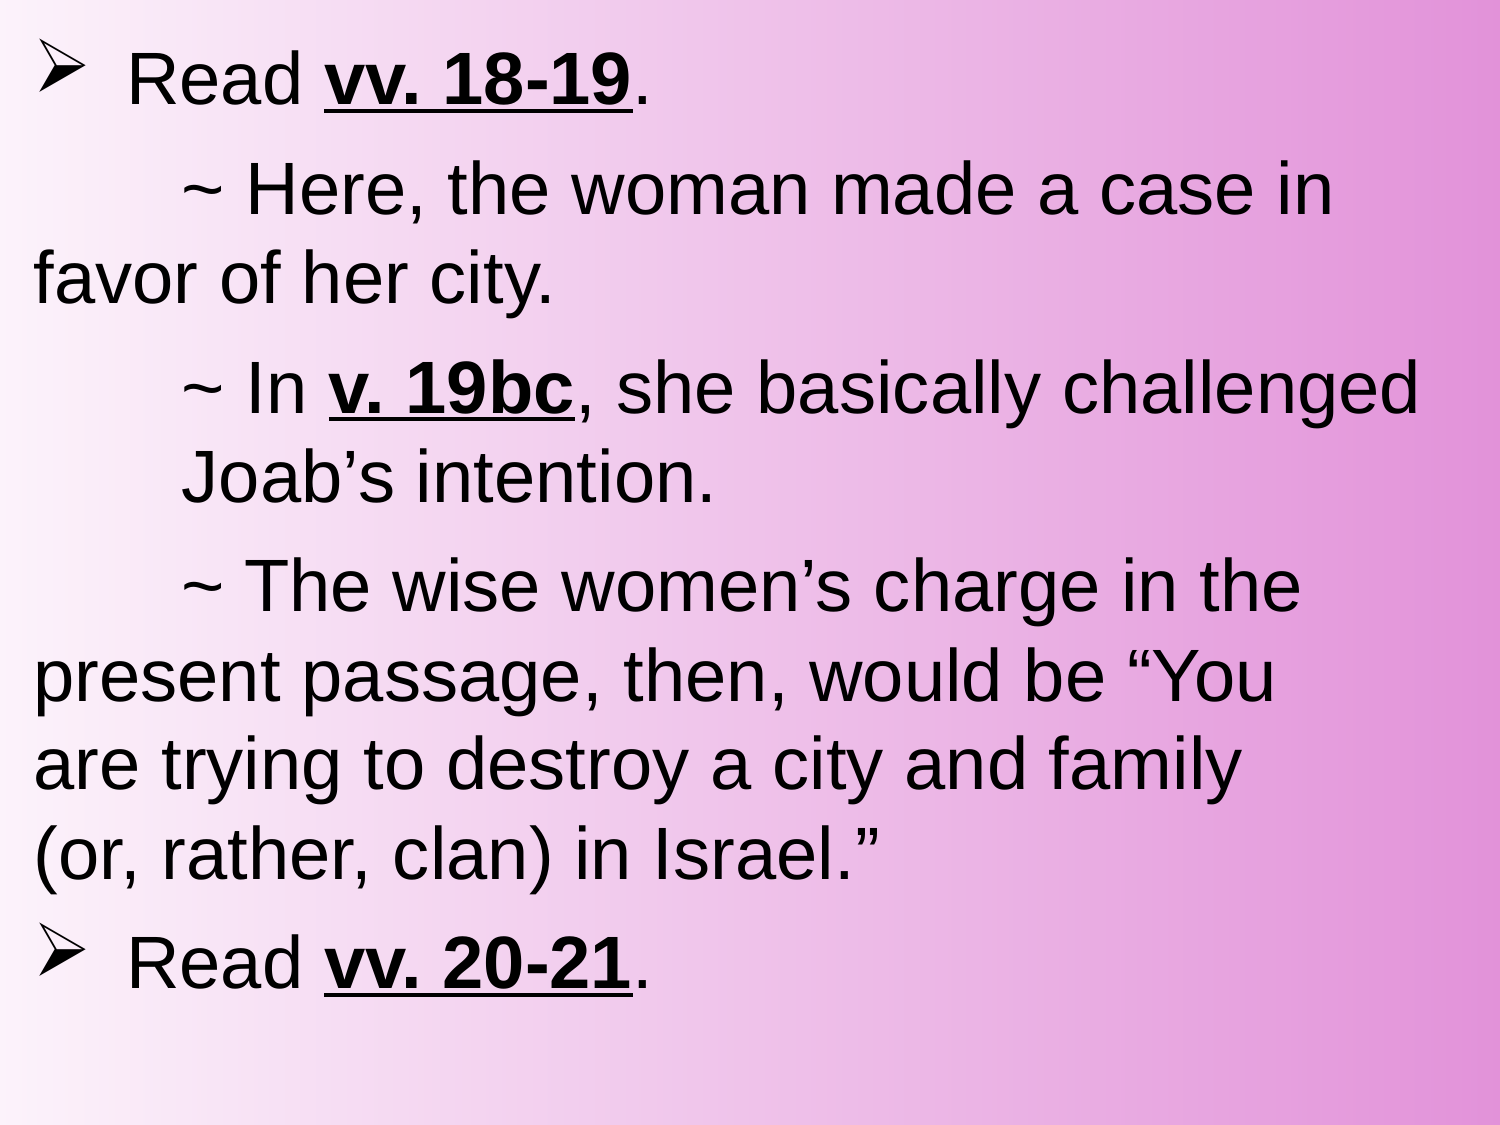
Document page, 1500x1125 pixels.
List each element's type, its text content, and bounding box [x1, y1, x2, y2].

subtitle Read vv. 18-19. ~ Here, the woman made a case in favor of her city. ~ In v. 19bc, she basically challenged Joab’s intention. ~ The wise women’s charge in the present passage, then, would be “You are trying to destroy a city and family (or, rather, clan) in Israel.” Read vv. 20-21. [18, 23, 1482, 1106]
